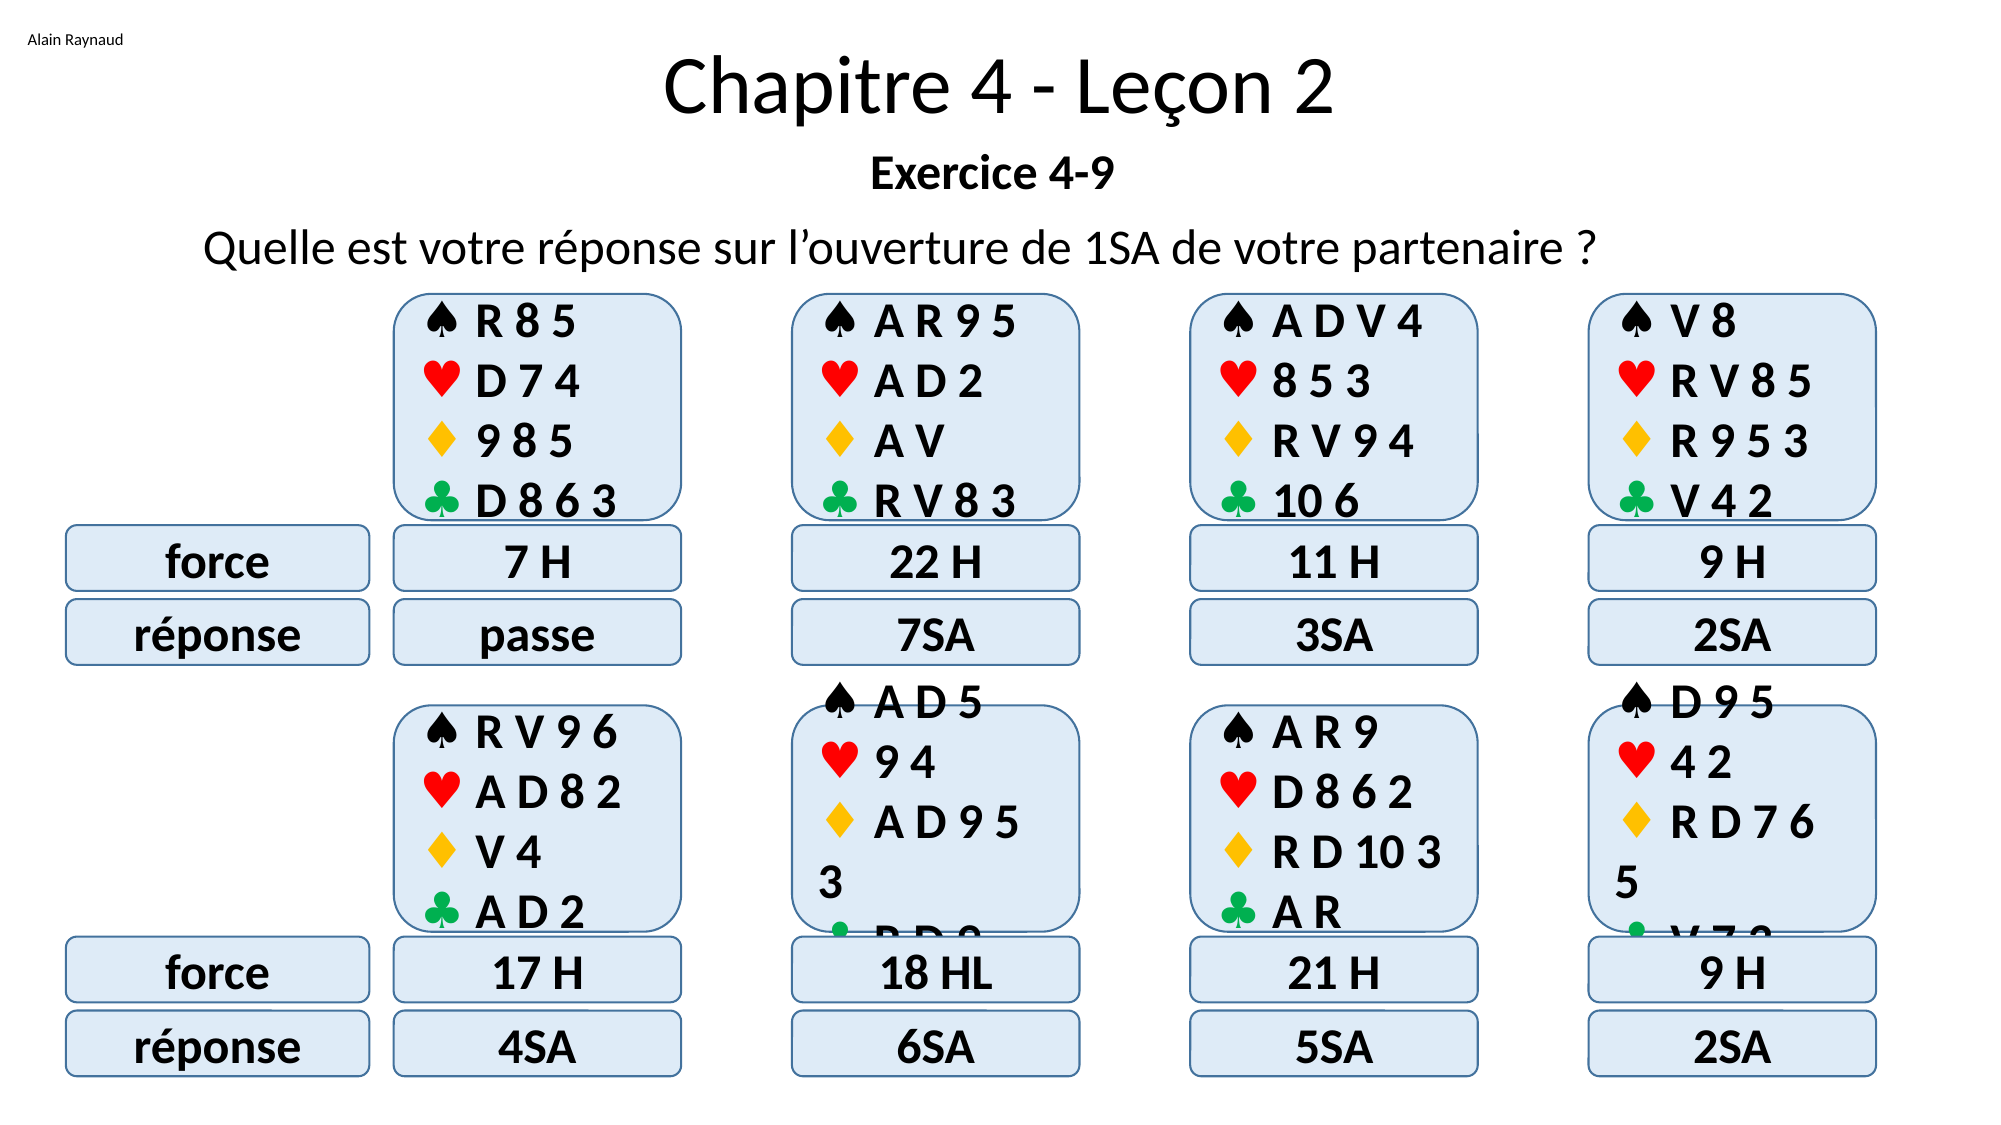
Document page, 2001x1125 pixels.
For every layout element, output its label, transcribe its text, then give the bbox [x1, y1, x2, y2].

text_box réponse [64, 598, 371, 666]
text_box ♠ A D 5 ♥ 9 4 ♦ A D 9 5 3 ♣ R D 9 [790, 704, 1081, 933]
title Chapitre 4 - Leçon 2 [249, 38, 1750, 139]
text_box 18 HL [790, 935, 1081, 1004]
text_box 11 H [1189, 524, 1479, 592]
text_box 2SA [1587, 1009, 1878, 1078]
text_box ♠ A D V 4 ♥ 8 5 3 ♦ R V 9 4 ♣ 10 6 [1189, 292, 1479, 522]
text_box 2SA [1587, 598, 1878, 666]
text_box ♠ V 8 ♥ R V 8 5 ♦ R 9 5 3 ♣ V 4 2 [1587, 292, 1878, 522]
text_box passe [392, 598, 683, 666]
text_box ♠ R 8 5 ♥ D 7 4 ♦ 9 8 5 ♣ D 8 6 3 [392, 292, 683, 522]
text_box force [64, 935, 371, 1004]
text_box ♠ D 9 5 ♥ 4 2 ♦ R D 7 6 5 ♣ V 7 3 [1587, 704, 1878, 933]
text_box force [64, 524, 371, 592]
text_box réponse [64, 1009, 371, 1078]
text_box 7 H [392, 524, 683, 592]
text_box ♠ A R 9 ♥ D 8 6 2 ♦ R D 10 3 ♣ A R [1189, 704, 1479, 933]
text_box 22 H [790, 524, 1081, 592]
text_box 4SA [392, 1009, 683, 1078]
text_box 21 H [1189, 935, 1479, 1004]
text_box 5SA [1189, 1009, 1479, 1078]
subtitle Exercice 4-9 Quelle est votre réponse sur l’ouverture de 1SA de votre partenaire ? [37, 139, 1948, 1088]
text_box ♠ R V 9 6 ♥ A D 8 2 ♦ V 4 ♣ A D 2 [392, 704, 683, 933]
text_box Alain Raynaud [12, 21, 147, 57]
text_box ♠ A R 9 5 ♥ A D 2 ♦ A V ♣ R V 8 3 [790, 292, 1081, 522]
text_box 9 H [1587, 935, 1878, 1004]
text_box 9 H [1587, 524, 1878, 592]
text_box 7SA [790, 598, 1081, 666]
text_box 17 H [392, 935, 683, 1004]
text_box 6SA [790, 1009, 1081, 1078]
text_box 3SA [1189, 598, 1479, 666]
